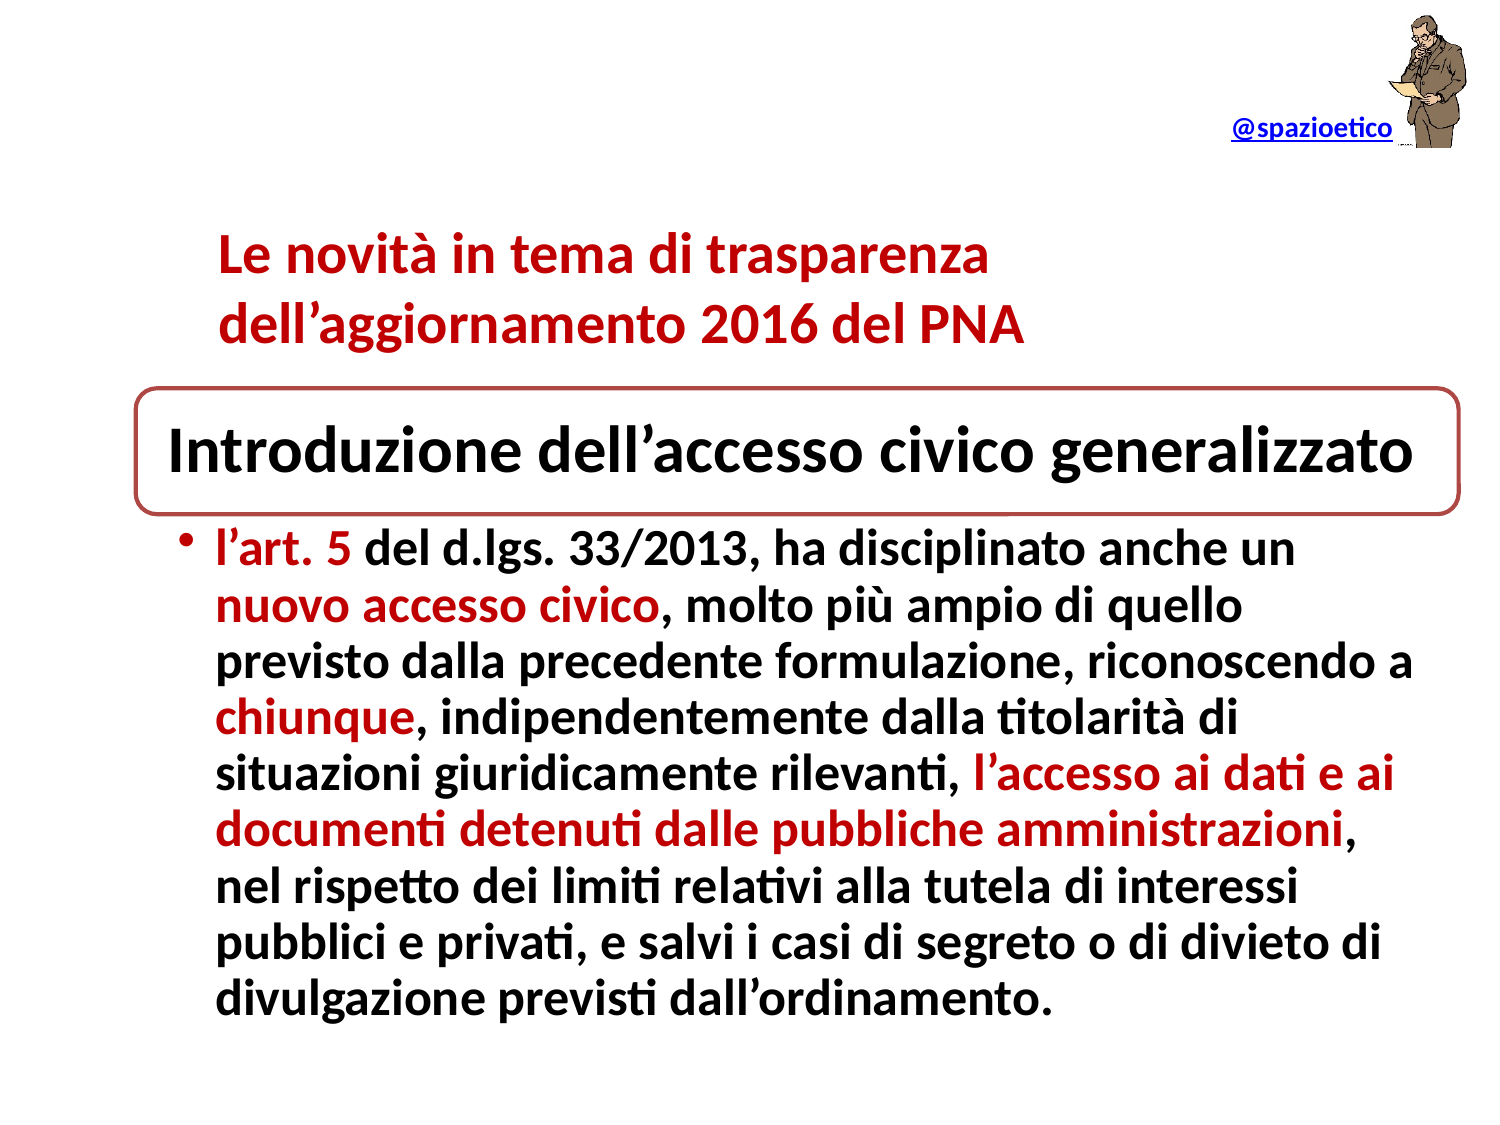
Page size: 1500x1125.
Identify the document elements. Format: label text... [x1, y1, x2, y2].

picture [1372, 7, 1488, 148]
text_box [135, 317, 1459, 1118]
text_box Le novità in tema di trasparenza dell’aggiornamento 2016 del PNA [203, 208, 1456, 315]
